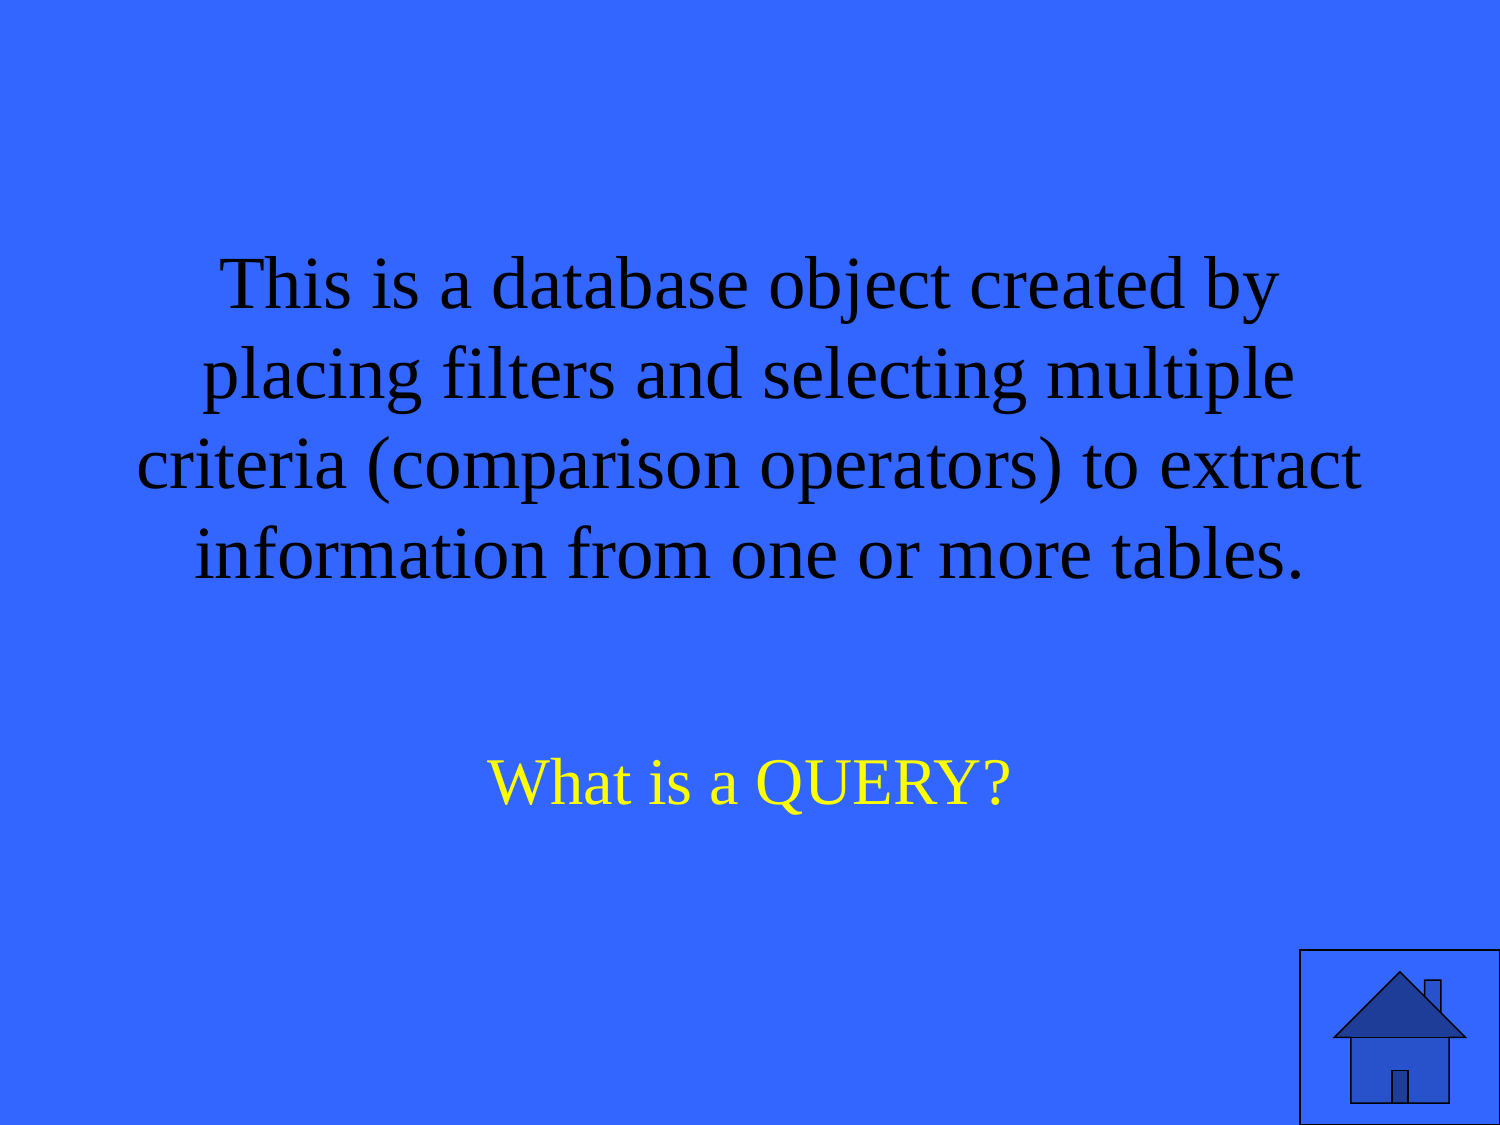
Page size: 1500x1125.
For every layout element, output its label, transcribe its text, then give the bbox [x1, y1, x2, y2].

title This is a database object created by placing filters and selecting multiple criteria (comparison operators) to extract information from one or more tables. [112, 374, 1388, 563]
text_box [1299, 950, 1500, 1125]
subtitle What is a QUERY? [224, 637, 1276, 926]
